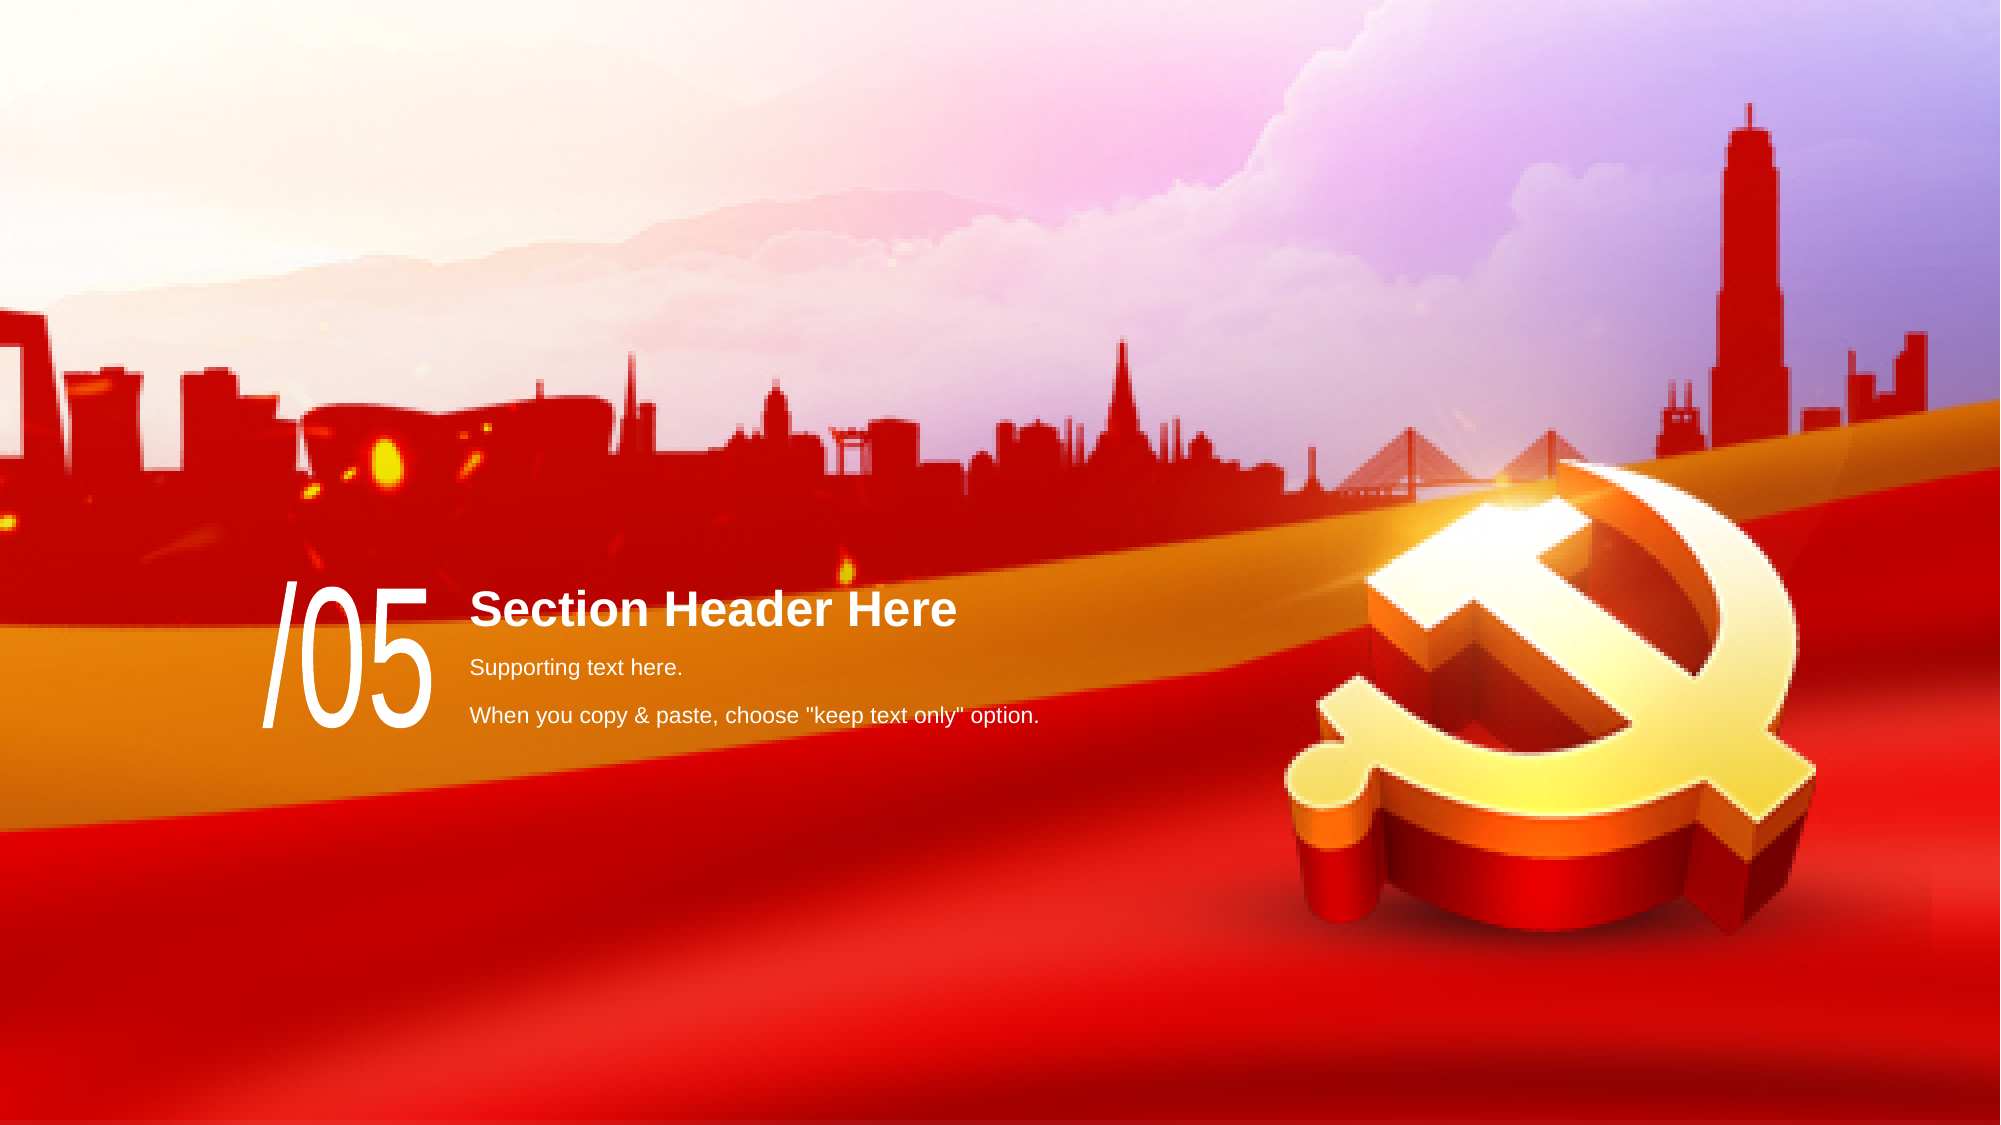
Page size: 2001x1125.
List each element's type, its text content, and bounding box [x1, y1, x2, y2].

list Supporting text here. When you copy & paste, choose "keep text only" option. [454, 644, 1071, 812]
title Section Header Here [454, 498, 1071, 644]
picture [0, 0, 2000, 1125]
